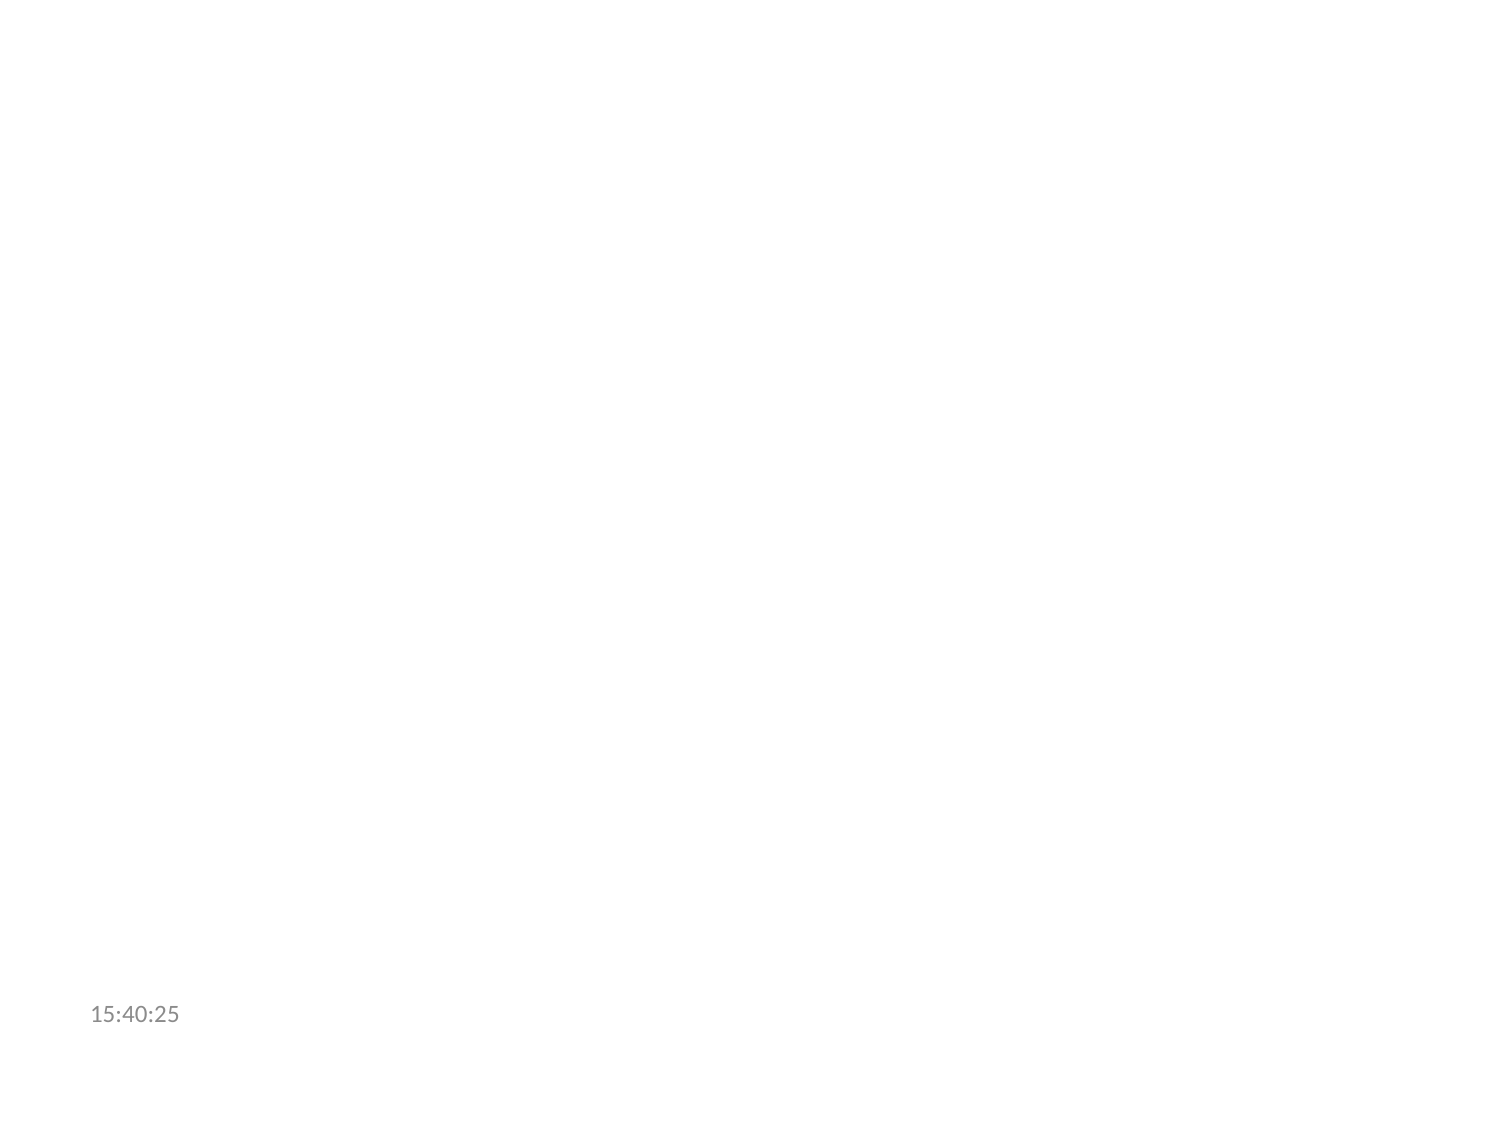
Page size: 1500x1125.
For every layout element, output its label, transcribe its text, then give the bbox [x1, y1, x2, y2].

text_box 15:35:09 [75, 982, 425, 1043]
